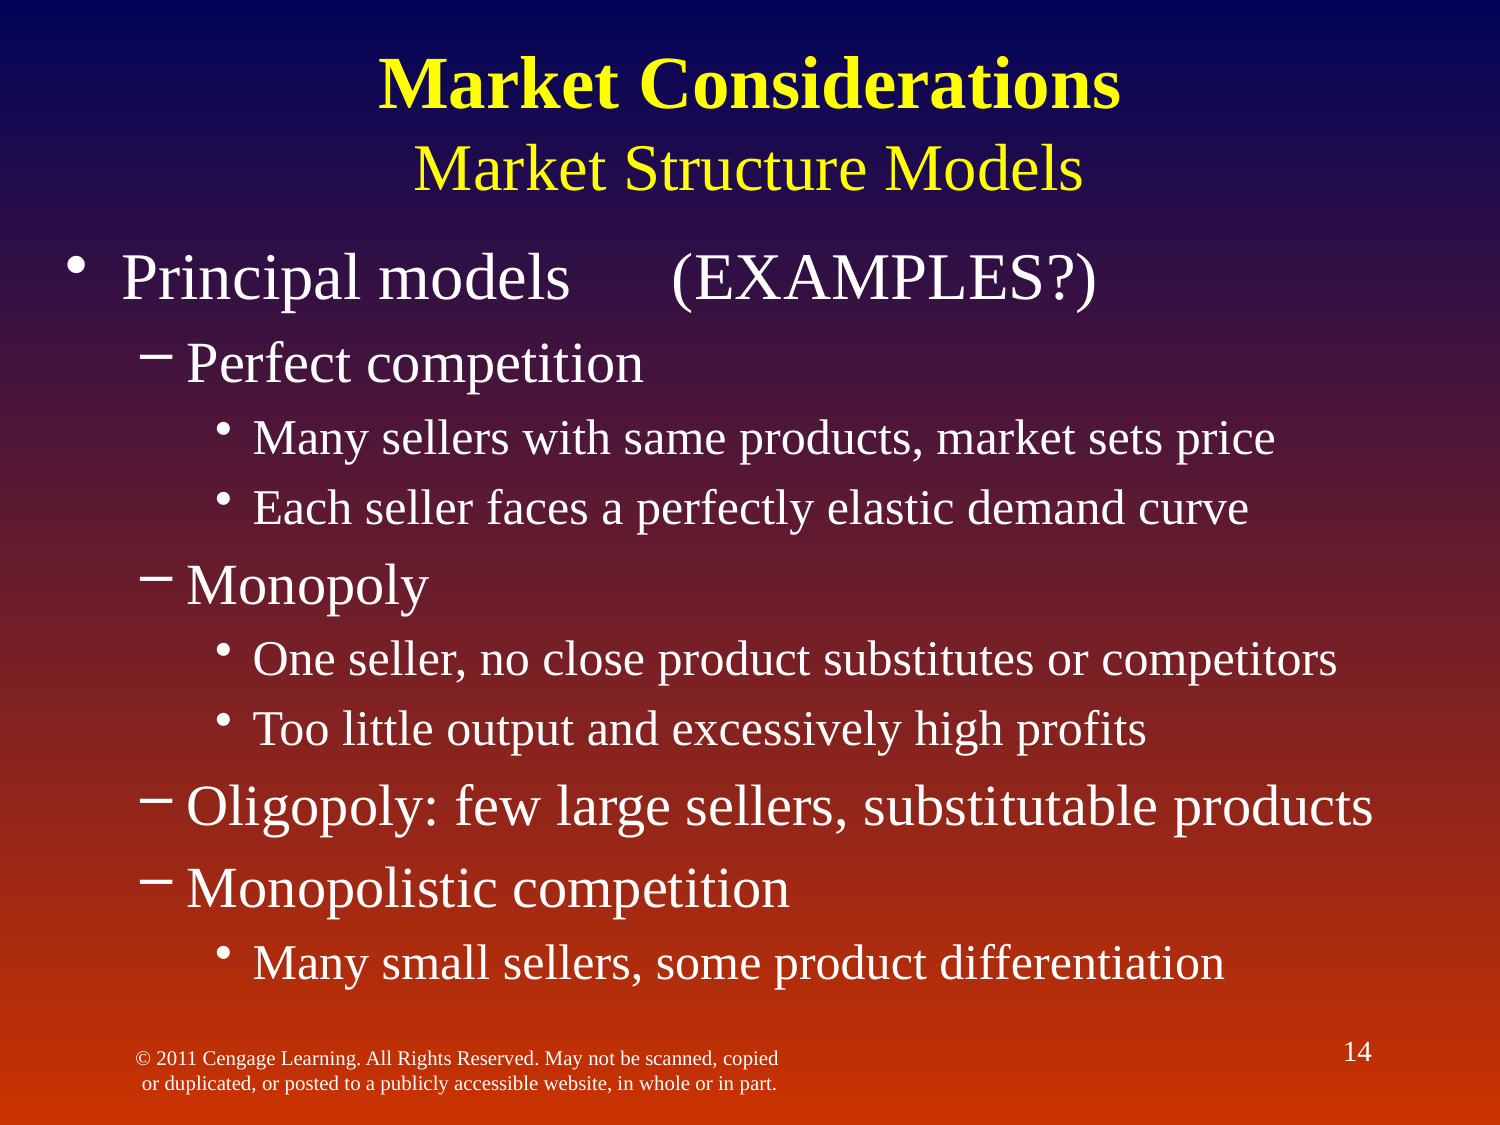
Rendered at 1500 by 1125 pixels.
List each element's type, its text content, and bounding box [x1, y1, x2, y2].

title Market Considerations Market Structure Models [112, 24, 1388, 213]
list Principal models (EXAMPLES?) Perfect competition Many sellers with same products, market sets price Each seller faces a perfectly elastic demand curve Monopoly One seller, no close product substitutes or competitors Too little output and excessively high profits Oligopoly: few large sellers, substitutable products Monopolistic competition Many small sellers, some product differentiation [49, 224, 1451, 1038]
footer © 2011 Cengage Learning. All Rights Reserved. May not be scanned, copied or duplicated, or posted to a publicly accessible website, in whole or in part. [112, 1038, 813, 1101]
slide_number 14 [1074, 1038, 1388, 1101]
